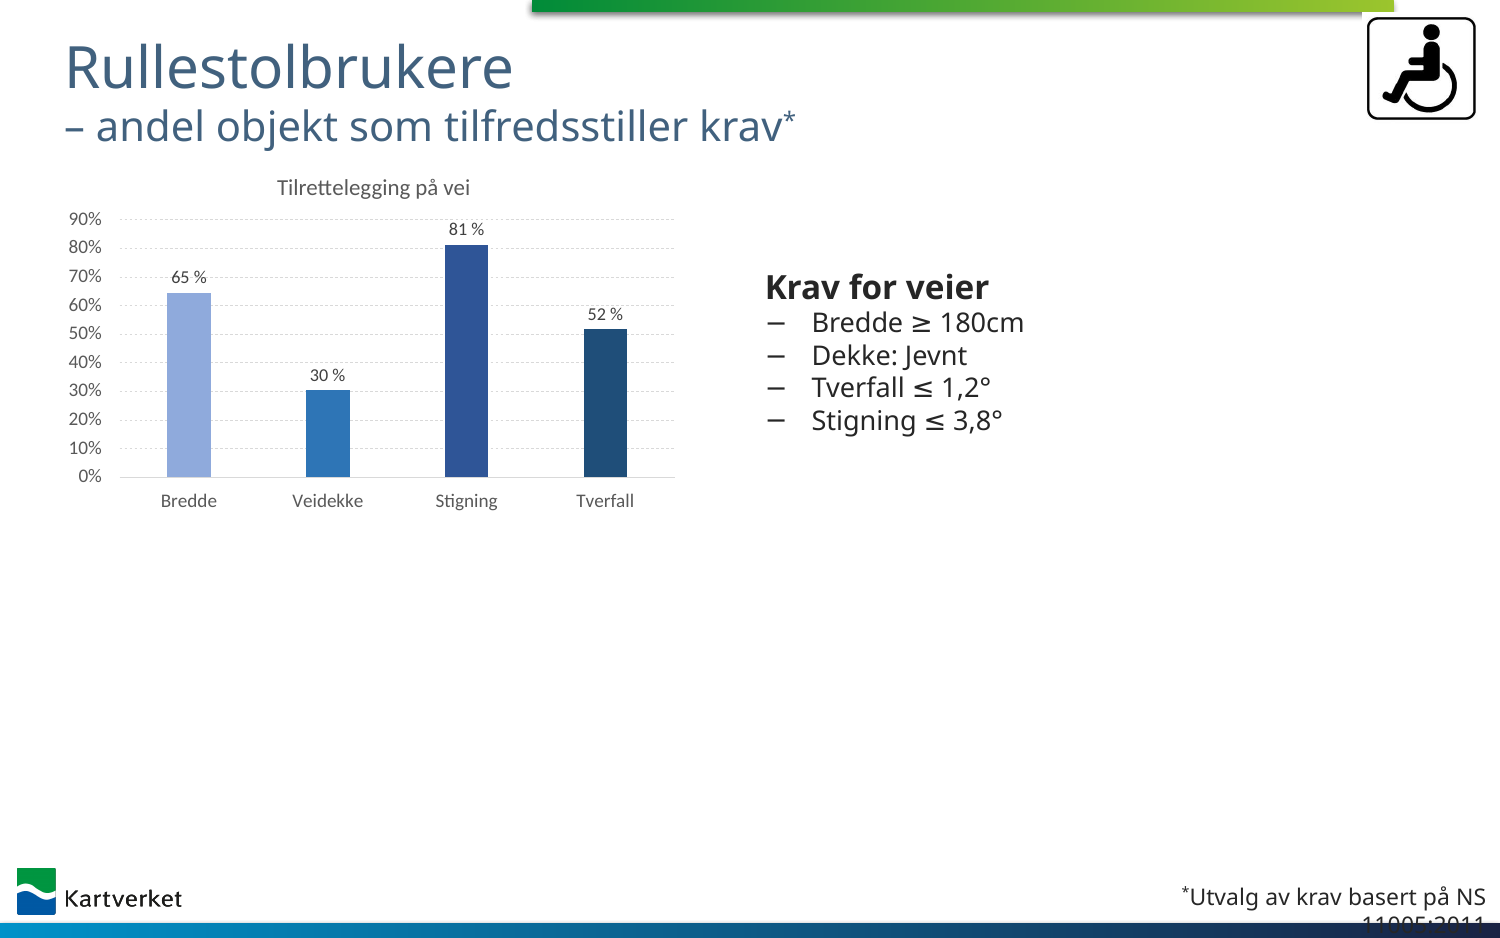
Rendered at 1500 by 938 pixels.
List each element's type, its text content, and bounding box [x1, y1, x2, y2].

picture [1362, 12, 1481, 126]
text_box Rullestolbrukere – andel objekt som tilfredsstiller krav* [49, 25, 1431, 158]
text_box Krav for veier Bredde ≥ 180cm Dekke: Jevnt Tverfall ≤ 1,2° Stigning ≤ 3,8° [750, 258, 1234, 444]
picture [62, 166, 686, 519]
text_box *Utvalg av krav basert på NS 11005:2011 [1068, 873, 1500, 938]
